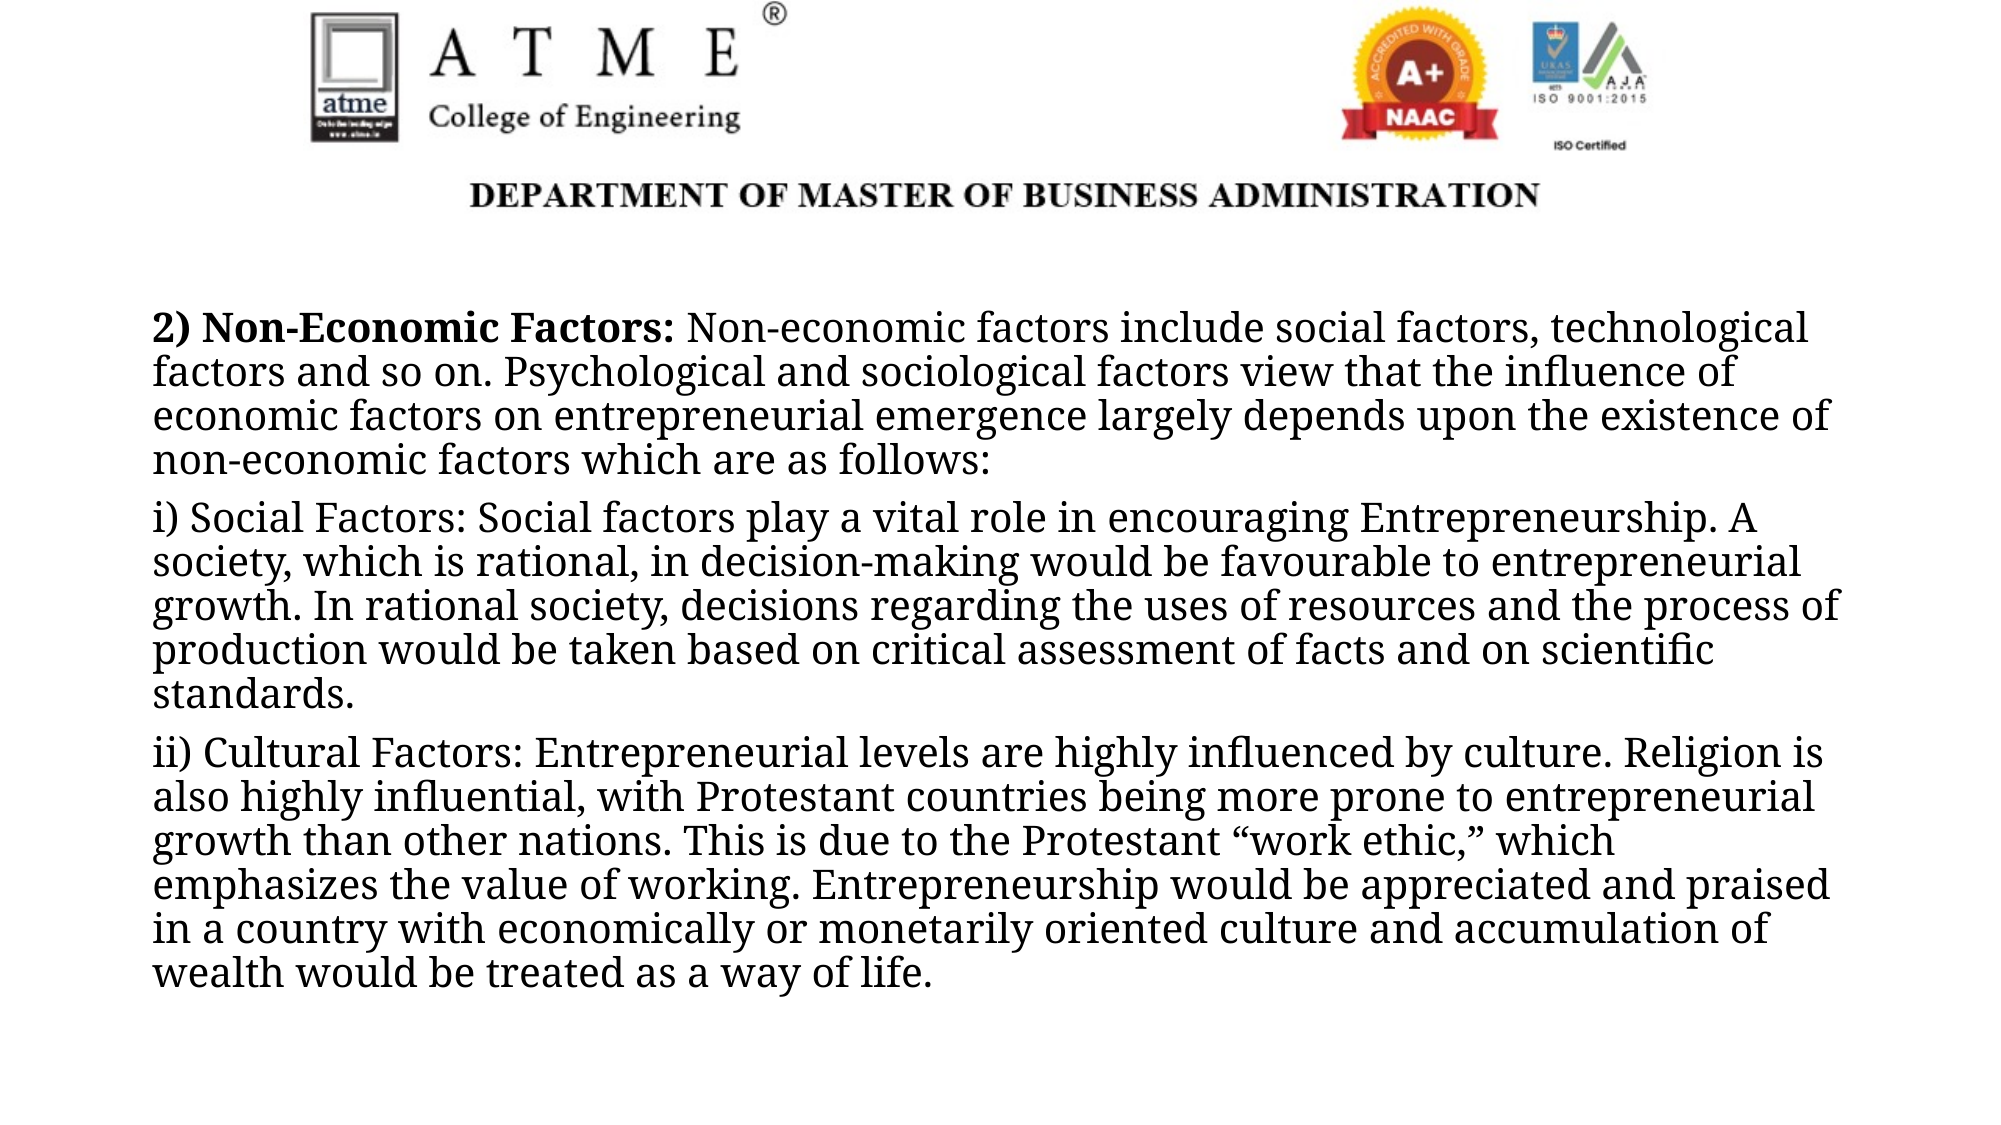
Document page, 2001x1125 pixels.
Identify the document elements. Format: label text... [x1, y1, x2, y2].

picture [303, 0, 1697, 215]
list 2) Non-Economic Factors: Non-economic factors include social factors, technological factors and so on. Psychological and sociological factors view that the influence of economic factors on entrepreneurial emergence largely depends upon the existence of non-economic factors which are as follows: i) Social Factors: Social factors play a vital role in encouraging Entrepreneurship. A society, which is rational, in decision-making would be favourable to entrepreneurial growth. In rational society, decisions regarding the uses of resources and the process of production would be taken based on critical assessment of facts and on scientific standards. ii) Cultural Factors: Entrepreneurial levels are highly influenced by culture. Religion is also highly influential, with Protestant countries being more prone to entrepreneurial growth than other nations. This is due to the Protestant “work ethic,” which emphasizes the value of working. Entrepreneurship would be appreciated and praised in a country with economically or monetarily oriented culture and accumulation of wealth would be treated as a way of life. [137, 299, 1863, 1014]
